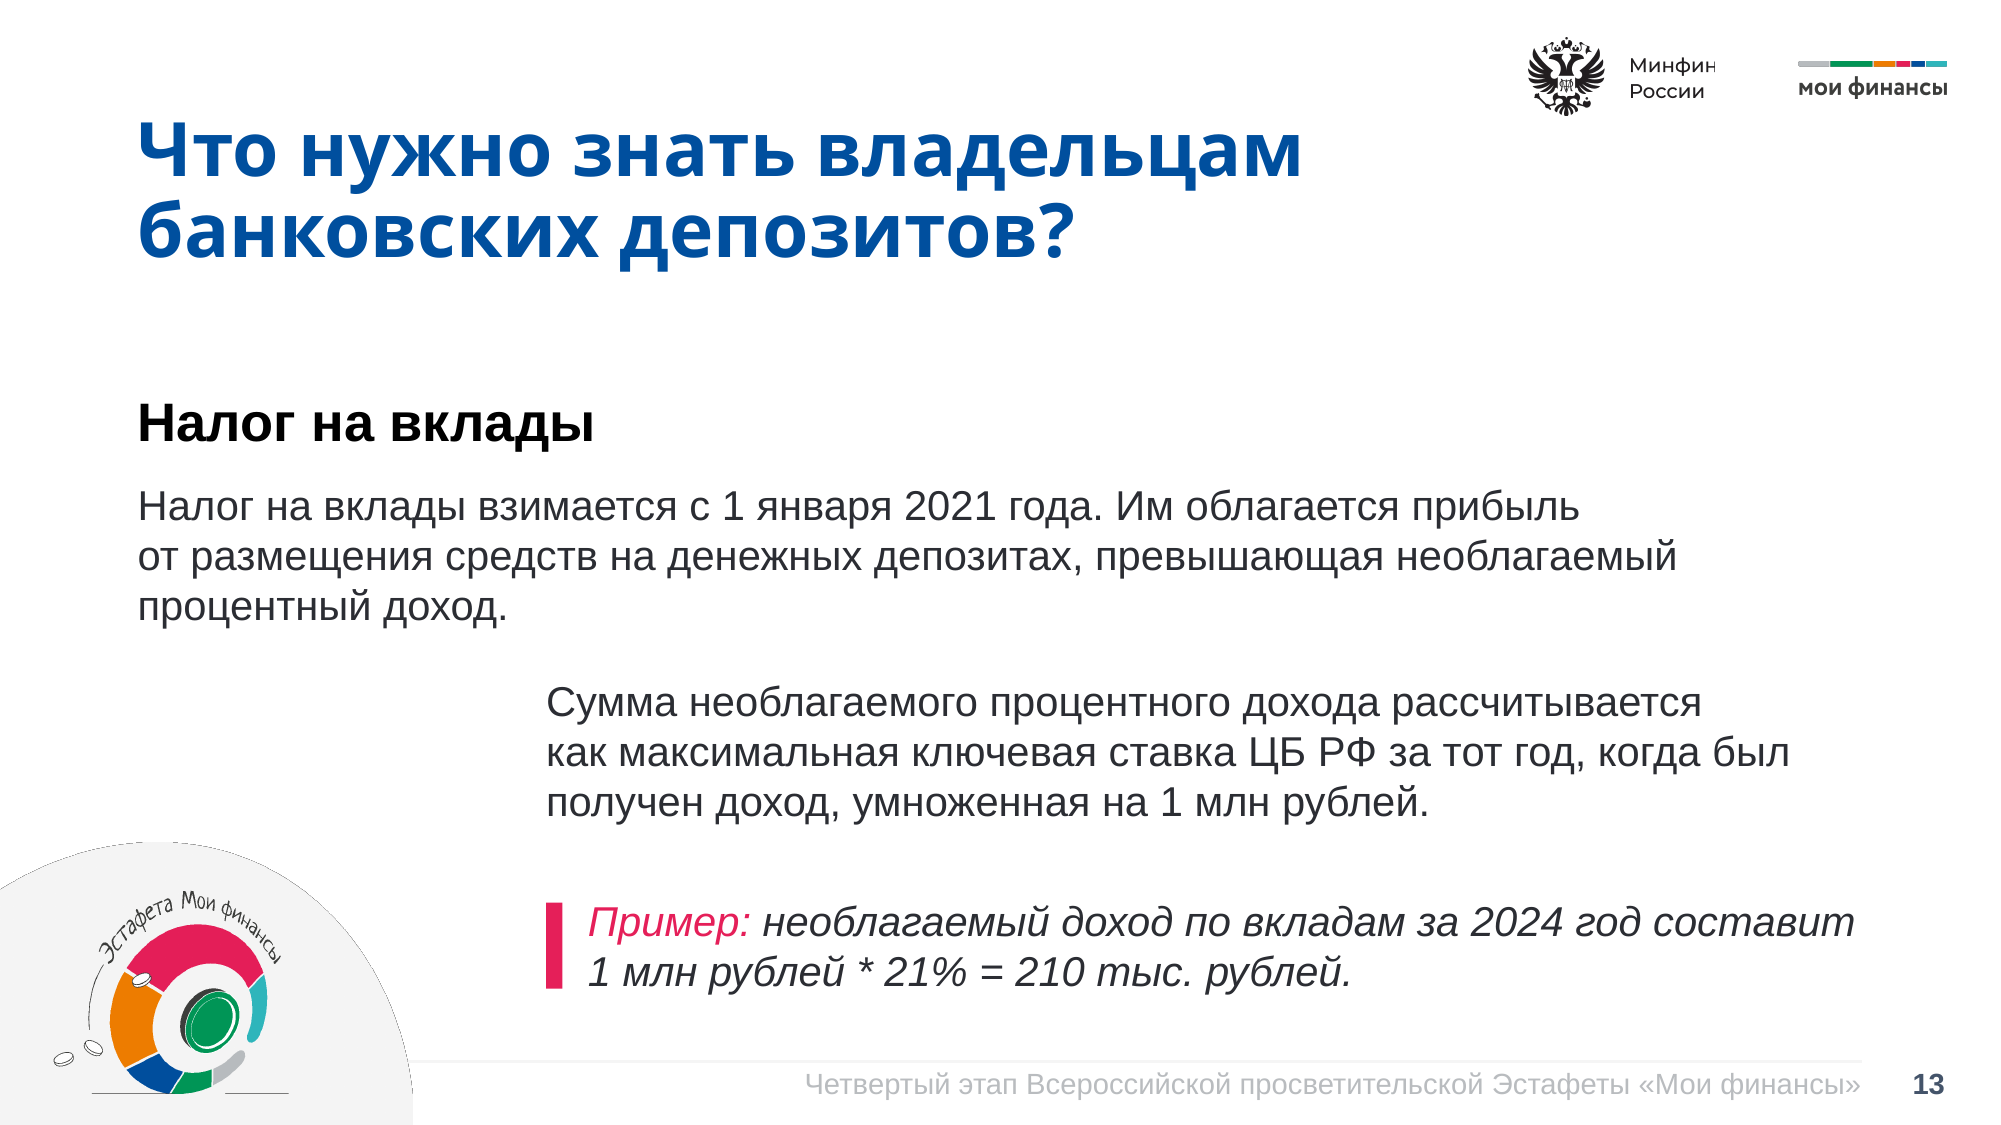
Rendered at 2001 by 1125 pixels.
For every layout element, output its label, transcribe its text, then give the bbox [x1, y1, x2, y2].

text_box Сумма необлагаемого процентного дохода рассчитывается как максимальная ключевая ставка ЦБ РФ за тот год, когда был получен доход, умноженная на 1 млн рублей. [545, 675, 1862, 826]
text_box [546, 902, 563, 989]
text_box Пример: необлагаемый доход по вкладам за 2024 год составит 1 млн рублей * 21% = 210 тыс. рублей. [587, 895, 1904, 996]
picture [0, 842, 414, 1125]
text_box Налог на вклады [137, 394, 1000, 462]
picture [1528, 37, 1715, 116]
picture [1798, 61, 1947, 99]
title Что нужно знать владельцам банковских депозитов? [137, 111, 1342, 267]
text_box 13 [1862, 1065, 1945, 1125]
text_box Налог на вклады взимается с 1 января 2021 года. Им облагается прибыль от размещения средств на денежных депозитах, превышающая необлагаемый процентный доход. [137, 478, 1863, 630]
